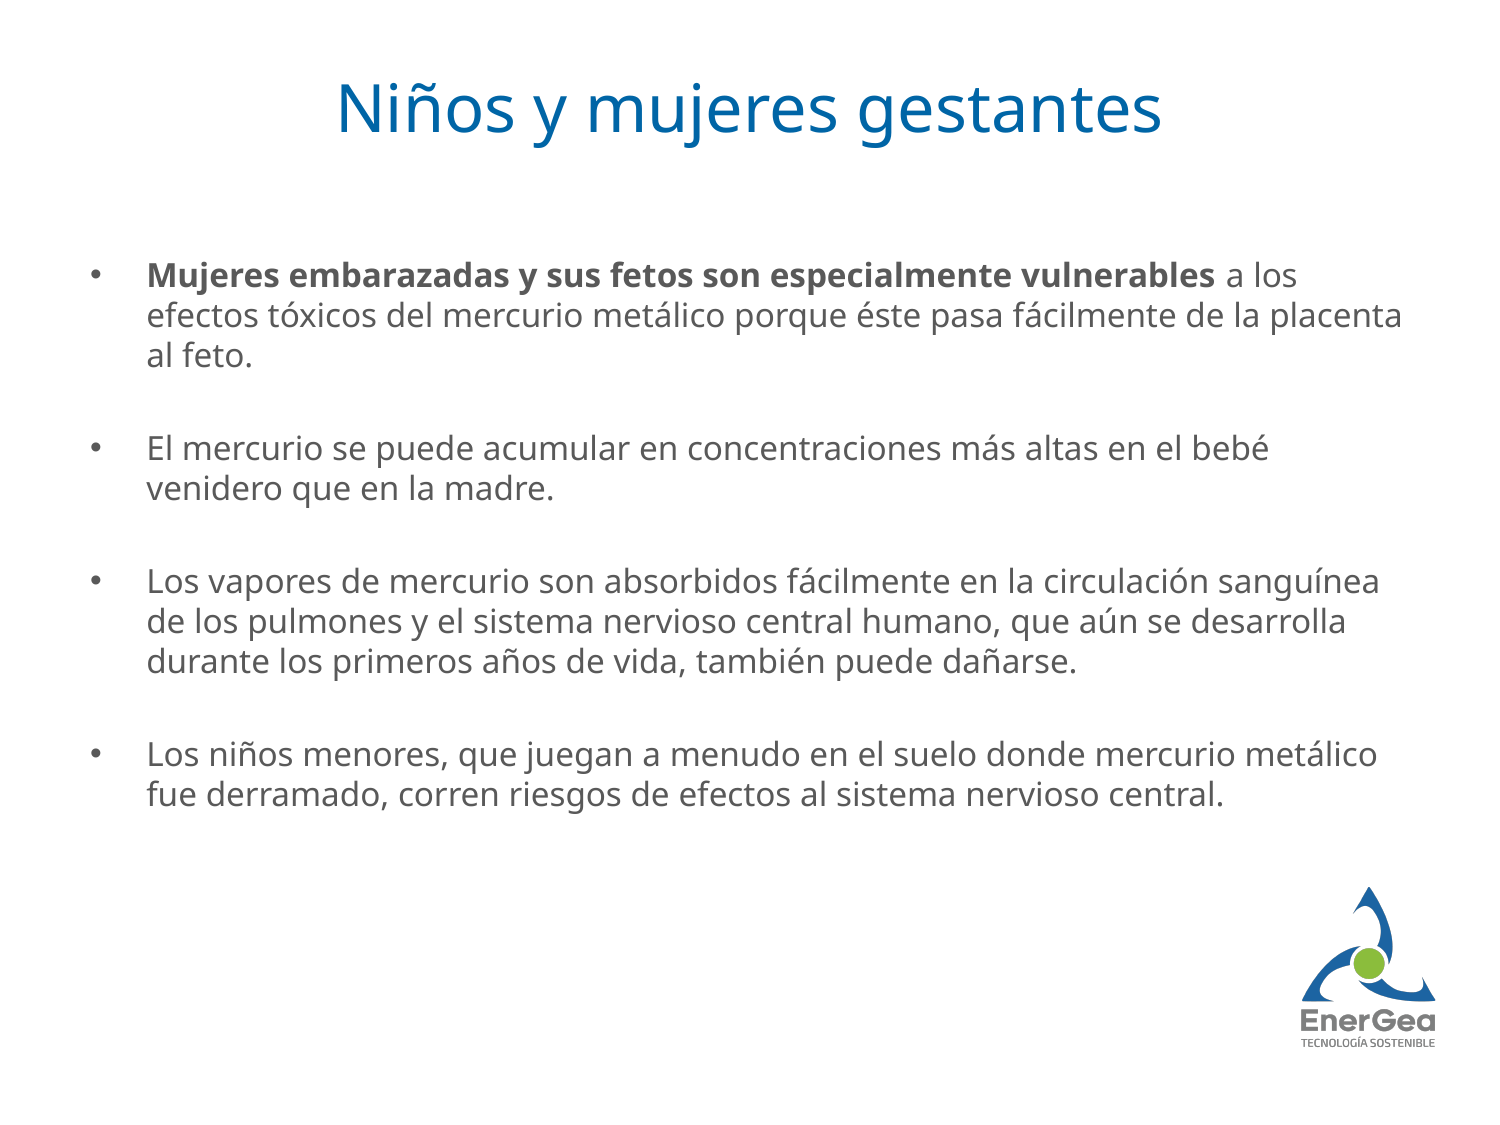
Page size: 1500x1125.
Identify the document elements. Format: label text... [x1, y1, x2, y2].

title Niños y mujeres gestantes [75, 12, 1425, 200]
list Mujeres embarazadas y sus fetos son especialmente vulnerables a los efectos tóxicos del mercurio metálico porque éste pasa fácilmente de la placenta al feto. El mercurio se puede acumular en concentraciones más altas en el bebé venidero que en la madre. Los vapores de mercurio son absorbidos fácilmente en la circulación sanguínea de los pulmones y el sistema nervioso central humano, que aún se desarrolla durante los primeros años de vida, también puede dañarse. Los niños menores, que juegan a menudo en el suelo donde mercurio metálico fue derramado, corren riesgos de efectos al sistema nervioso central. [75, 200, 1425, 1005]
picture [1299, 887, 1436, 1050]
